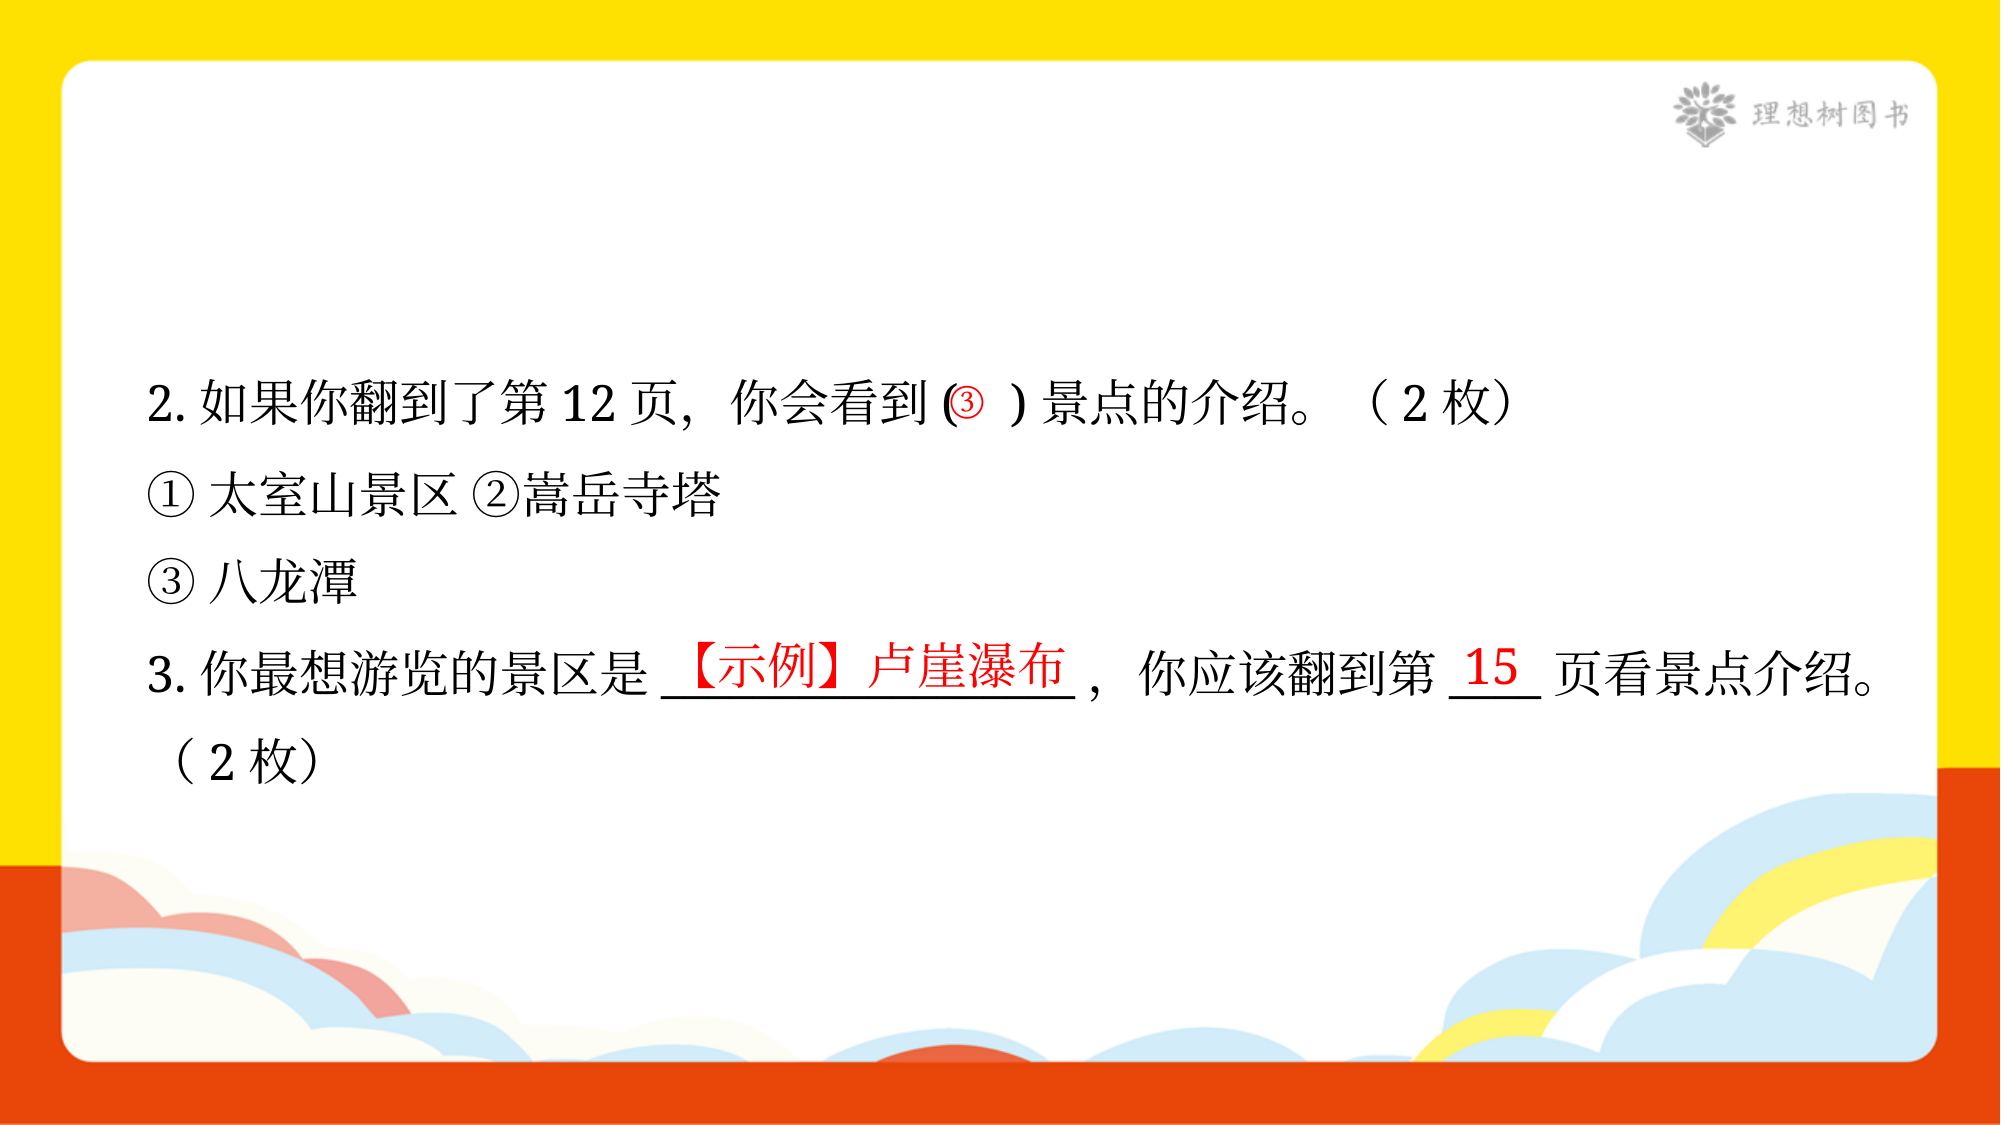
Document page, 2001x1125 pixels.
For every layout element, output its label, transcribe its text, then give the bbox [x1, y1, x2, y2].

text_box 【示例】卢崖瀑布 [649, 606, 1086, 685]
text_box 15 [1449, 606, 1536, 685]
picture [0, 0, 2000, 1125]
text_box ③ [924, 341, 1011, 420]
text_box 2.如果你翻到了第12页，你会看到( )景点的介绍。（2枚） ①太室山景区 ②嵩岳寺塔 ③八龙潭 [146, 339, 1851, 601]
text_box 3.你最想游览的景区是__________________，你应该翻到第____页看景点介绍。 （2枚） [146, 611, 1851, 781]
